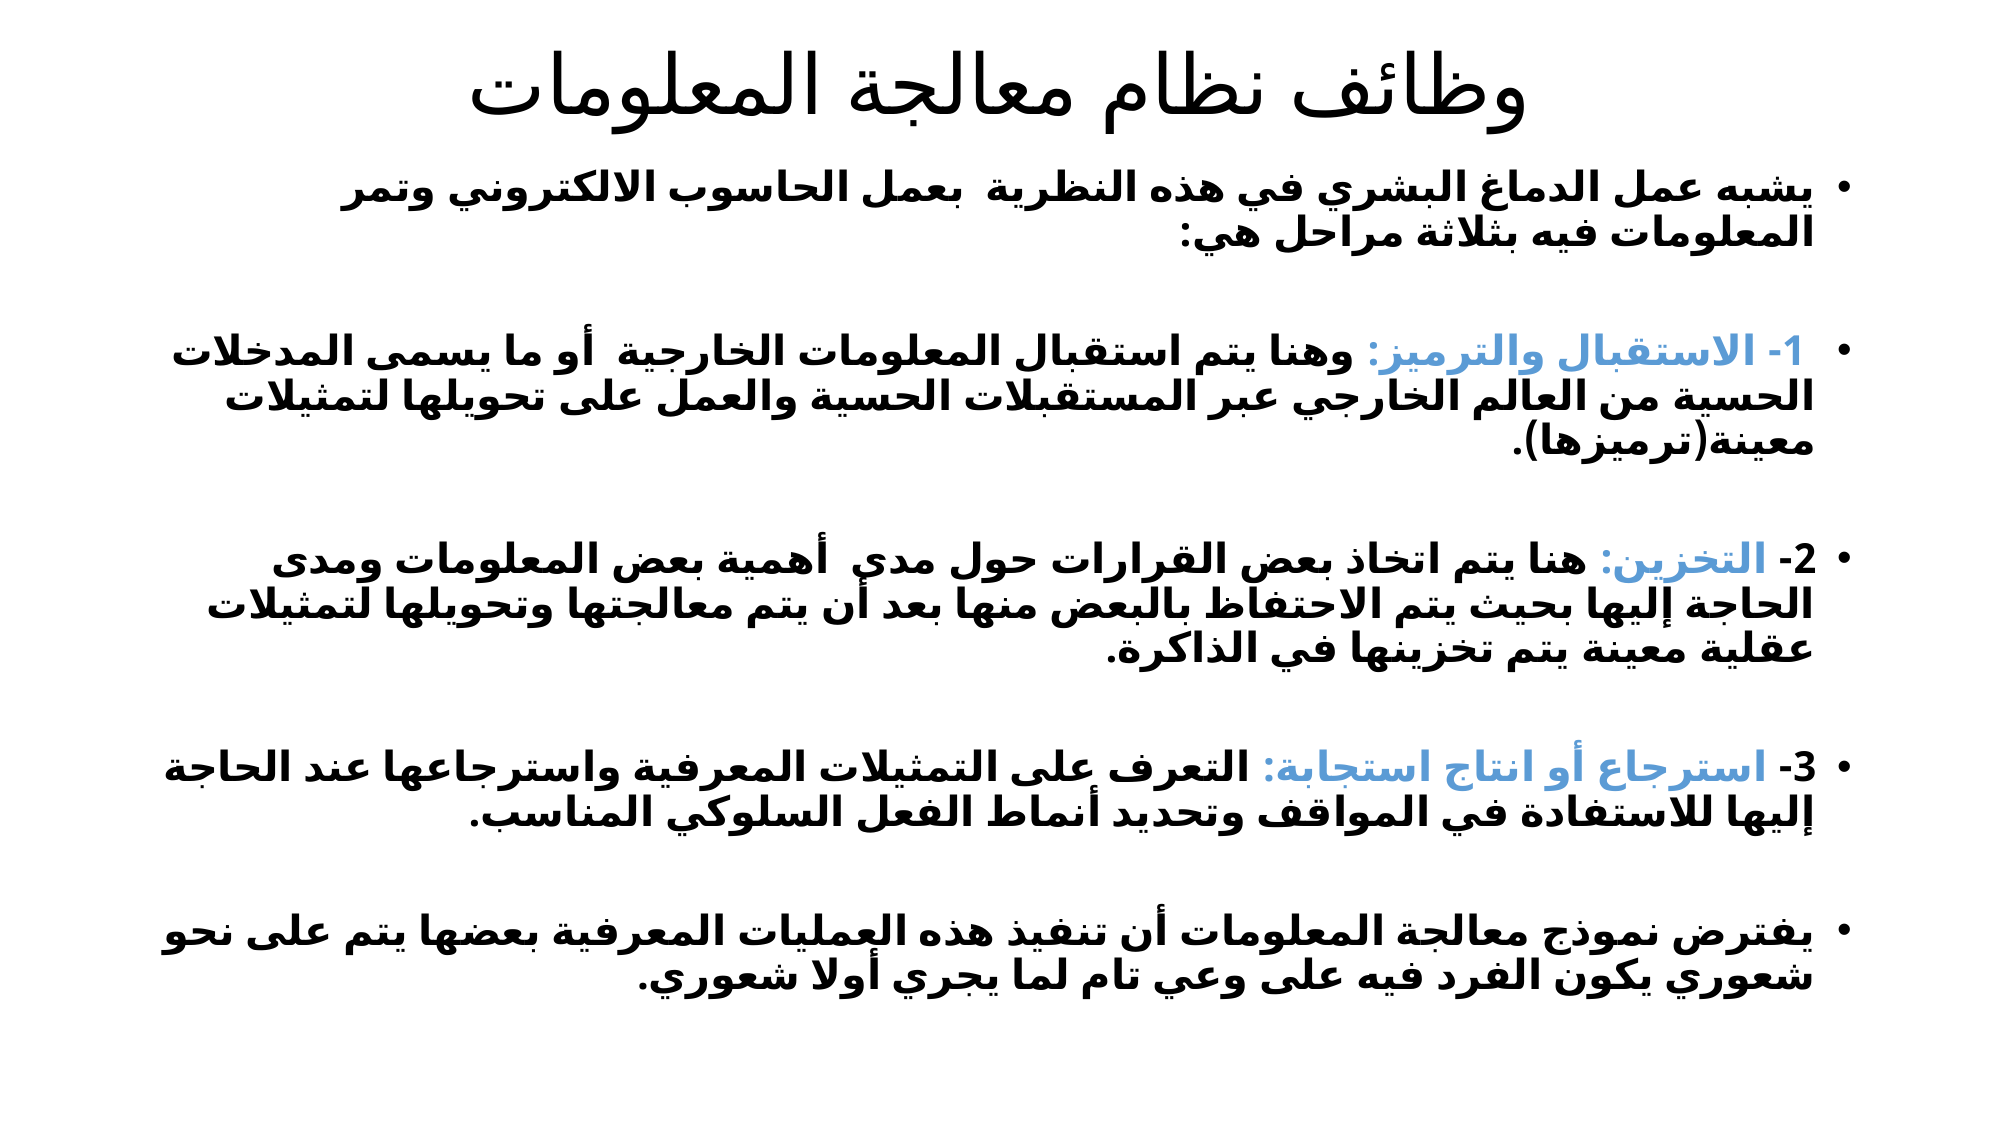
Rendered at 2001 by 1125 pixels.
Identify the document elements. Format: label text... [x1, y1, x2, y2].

list يشبه عمل الدماغ البشري في هذه النظرية بعمل الحاسوب الالكتروني وتمر المعلومات فيه بثلاثة مراحل هي: 1- الاستقبال والترميز: وهنا يتم استقبال المعلومات الخارجية أو ما يسمى المدخلات الحسية من العالم الخارجي عبر المستقبلات الحسية والعمل على تحويلها لتمثيلات معينة(ترميزها). 2- التخزين: هنا يتم اتخاذ بعض القرارات حول مدى أهمية بعض المعلومات ومدى الحاجة إليها بحيث يتم الاحتفاظ بالبعض منها بعد أن يتم معالجتها وتحويلها لتمثيلات عقلية معينة يتم تخزينها في الذاكرة. 3- استرجاع أو انتاج استجابة: التعرف على التمثيلات المعرفية واسترجاعها عند الحاجة إليها للاستفادة في المواقف وتحديد أنماط الفعل السلوكي المناسب. يفترض نموذج معالجة المعلومات أن تنفيذ هذه العمليات المعرفية بعضها يتم على نحو شعوري يكون الفرد فيه على وعي تام لما يجري أولا شعوري. [137, 158, 1863, 1014]
title وظائف نظام معالجة المعلومات [137, 0, 1863, 158]
